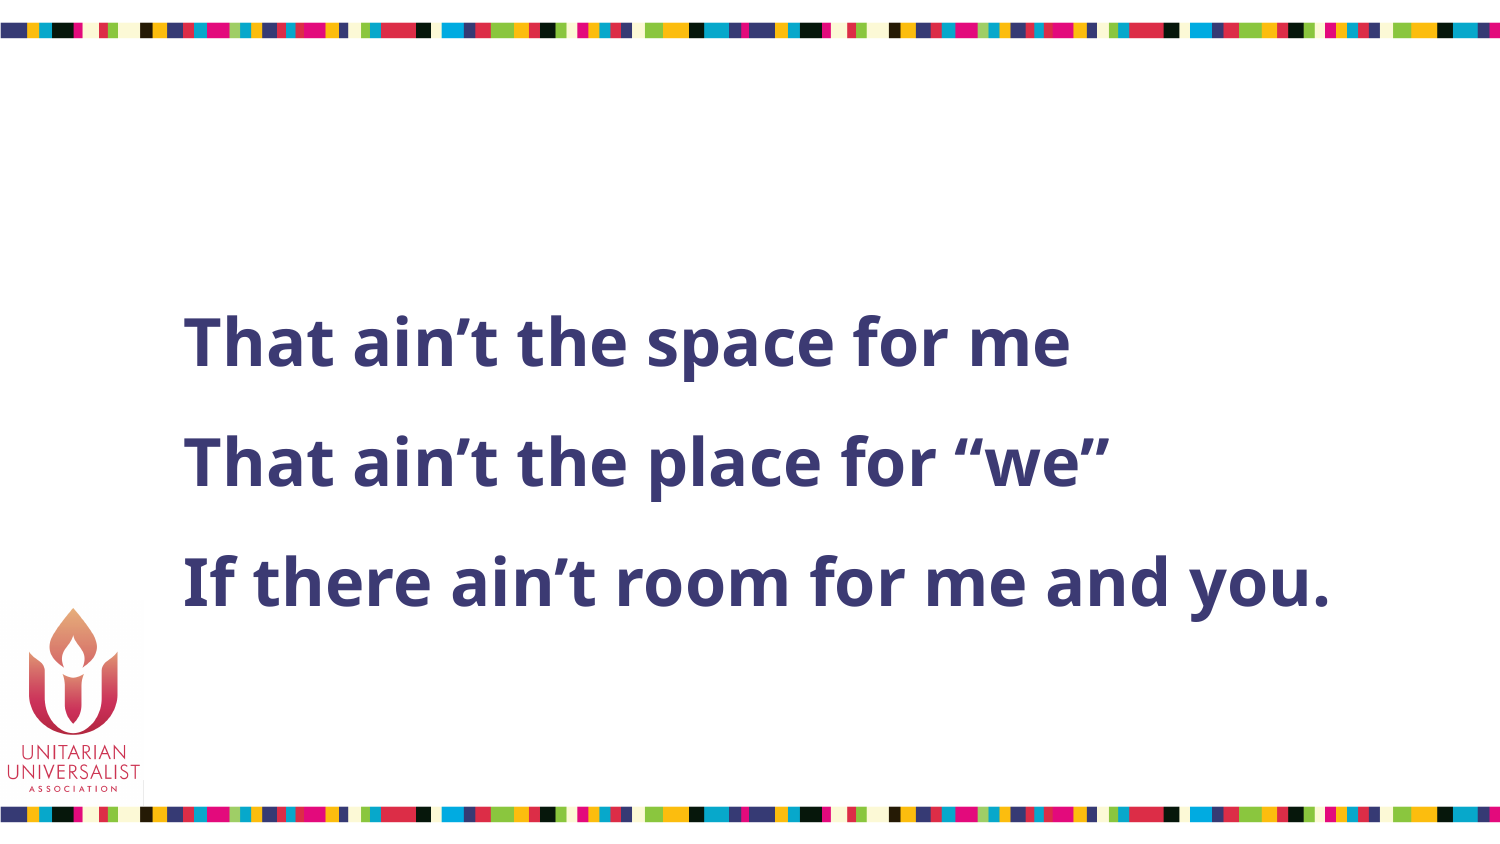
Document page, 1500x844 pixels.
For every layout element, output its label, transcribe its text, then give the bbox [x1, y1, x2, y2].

text_box That ain’t the space for me That ain’t the place for “we” If there ain’t room for me and you. [168, 245, 1439, 635]
picture [0, 600, 1500, 824]
picture [0, 22, 1500, 40]
